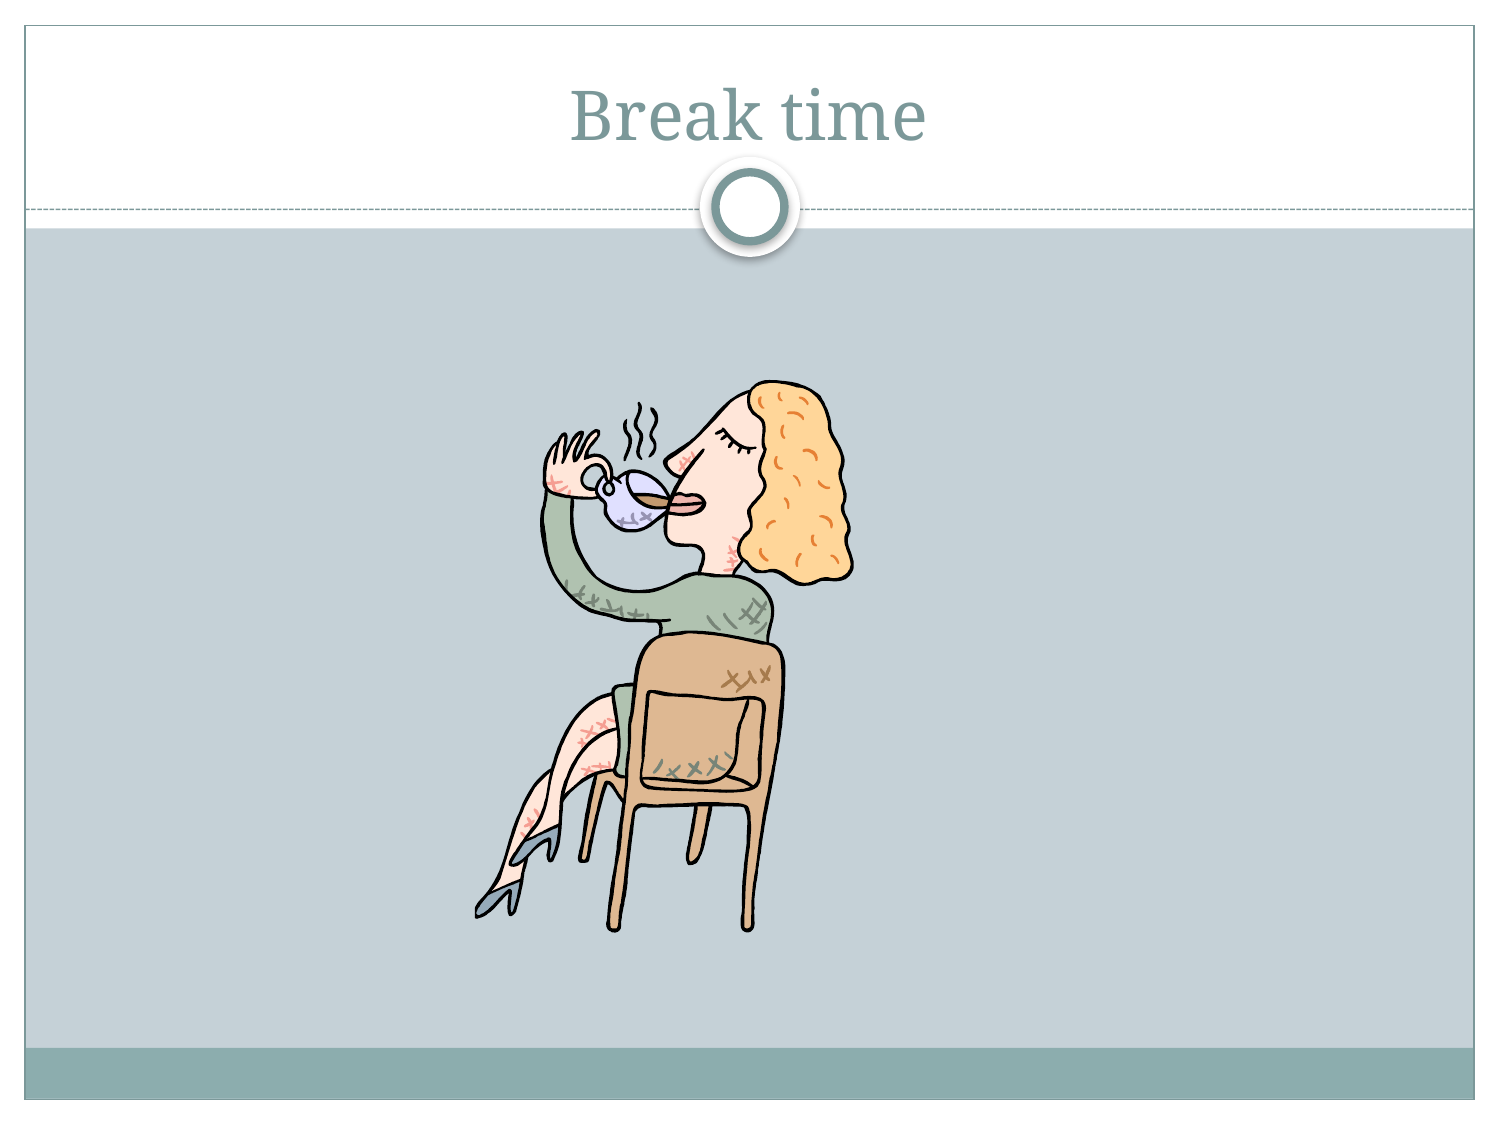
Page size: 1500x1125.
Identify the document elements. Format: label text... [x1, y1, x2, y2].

title Break time [49, 37, 1450, 162]
picture [474, 374, 859, 938]
